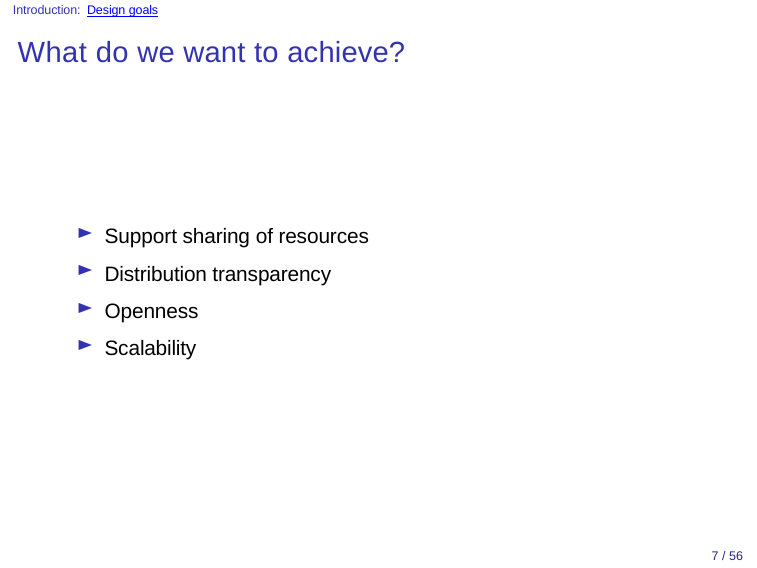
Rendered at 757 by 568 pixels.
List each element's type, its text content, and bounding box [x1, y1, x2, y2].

title What do we want to achieve? [15, 31, 408, 129]
text_box 2 / 56 [705, 546, 745, 568]
text_box Introduction: Design goals [10, 0, 163, 18]
text_box Support sharing of resources Distribution transparency Openness Scalability [70, 208, 379, 360]
